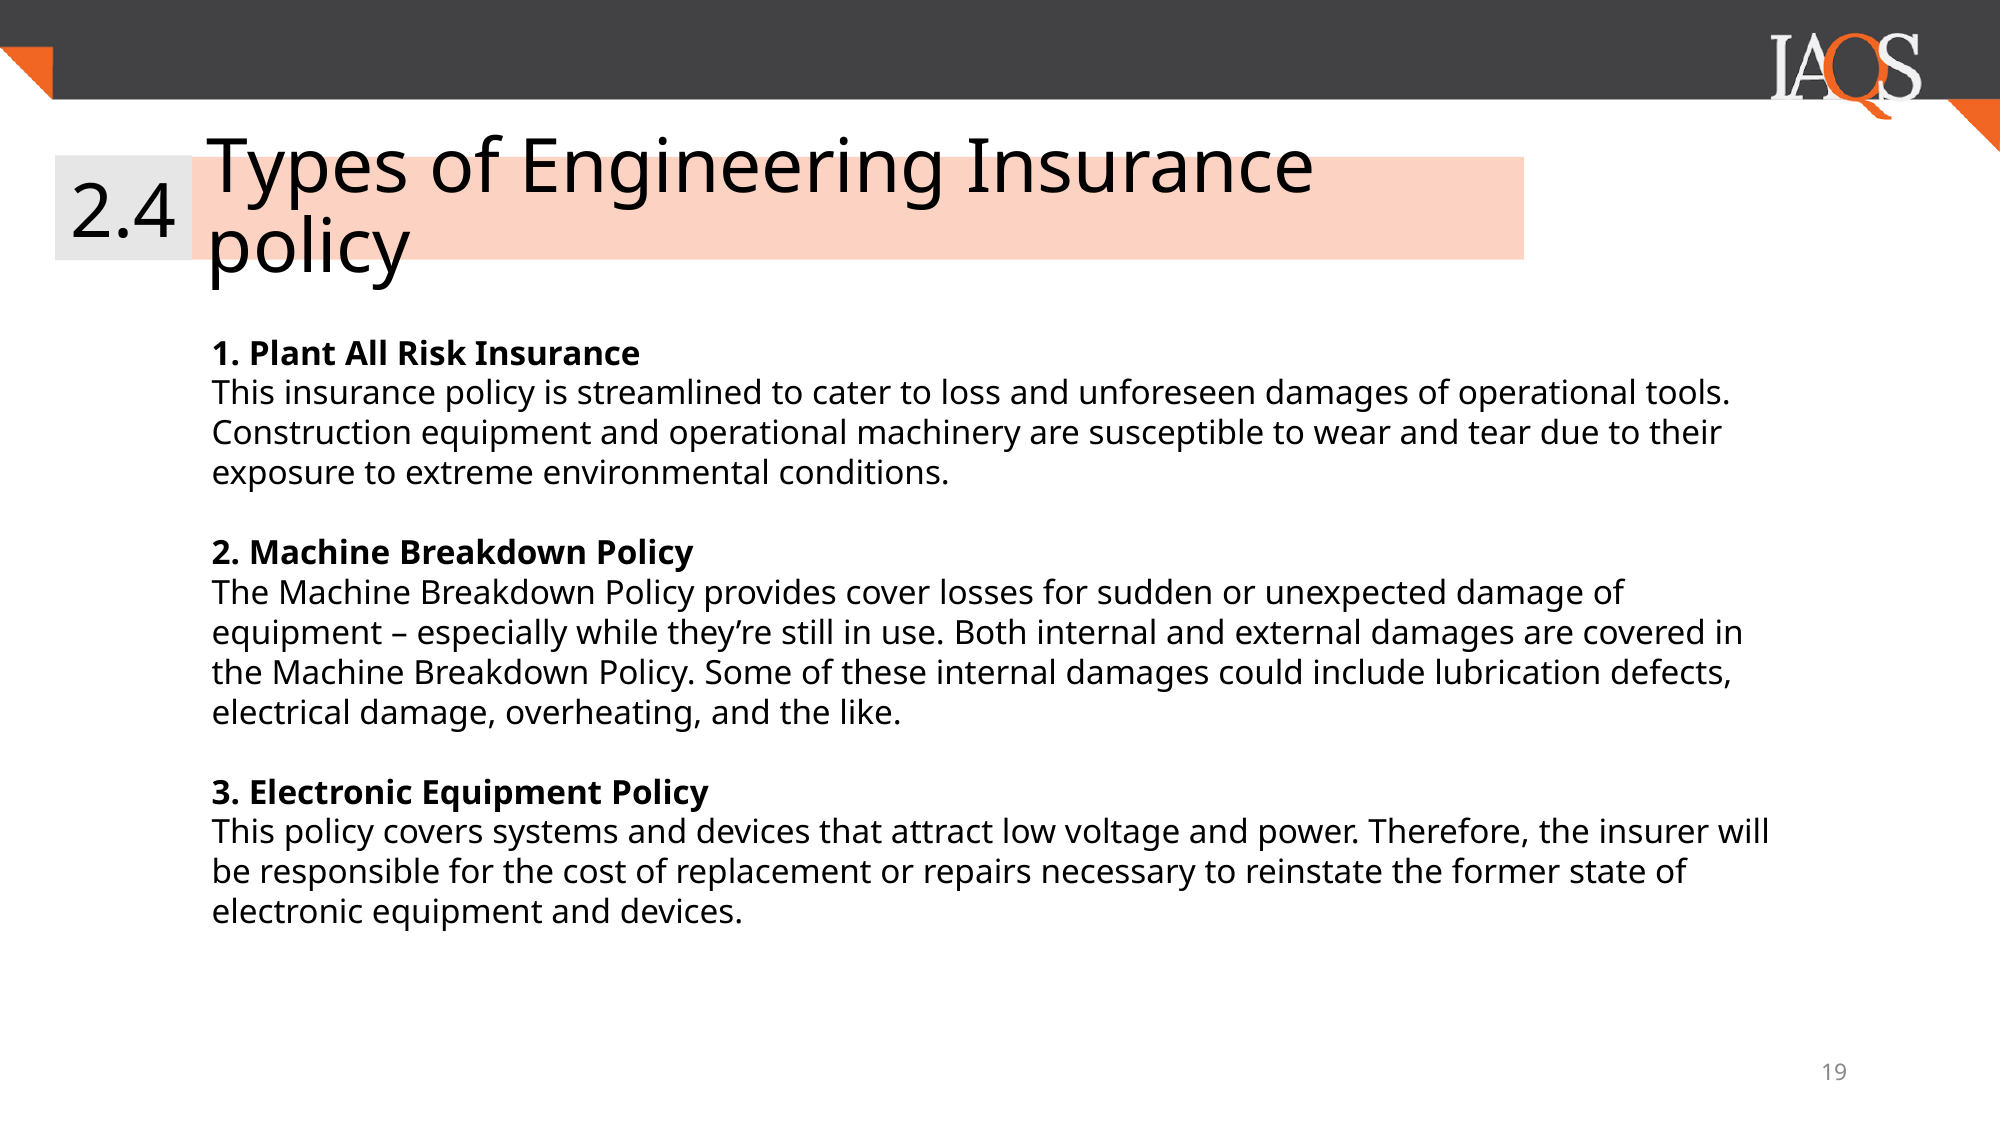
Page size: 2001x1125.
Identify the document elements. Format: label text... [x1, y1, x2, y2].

slide_number ‹#› [1412, 1042, 1863, 1103]
text_box 2.4 [55, 155, 192, 261]
picture [0, 0, 2000, 152]
text_box 1. Plant All Risk Insurance This insurance policy is streamlined to cater to loss and unforeseen damages of operational tools. Construction equipment and operational machinery are susceptible to wear and tear due to their exposure to extreme environmental conditions. 2. Machine Breakdown Policy The Machine Breakdown Policy provides cover losses for sudden or unexpected damage of equipment – especially while they’re still in use. Both internal and external damages are covered in the Machine Breakdown Policy. Some of these internal damages could include lubrication defects, electrical damage, overheating, and the like. 3. Electronic Equipment Policy This policy covers systems and devices that attract low voltage and power. Therefore, the insurer will be responsible for the cost of replacement or repairs necessary to reinstate the former state of electronic equipment and devices. [196, 324, 1805, 938]
title Types of Engineering Insurance policy [192, 156, 1525, 260]
